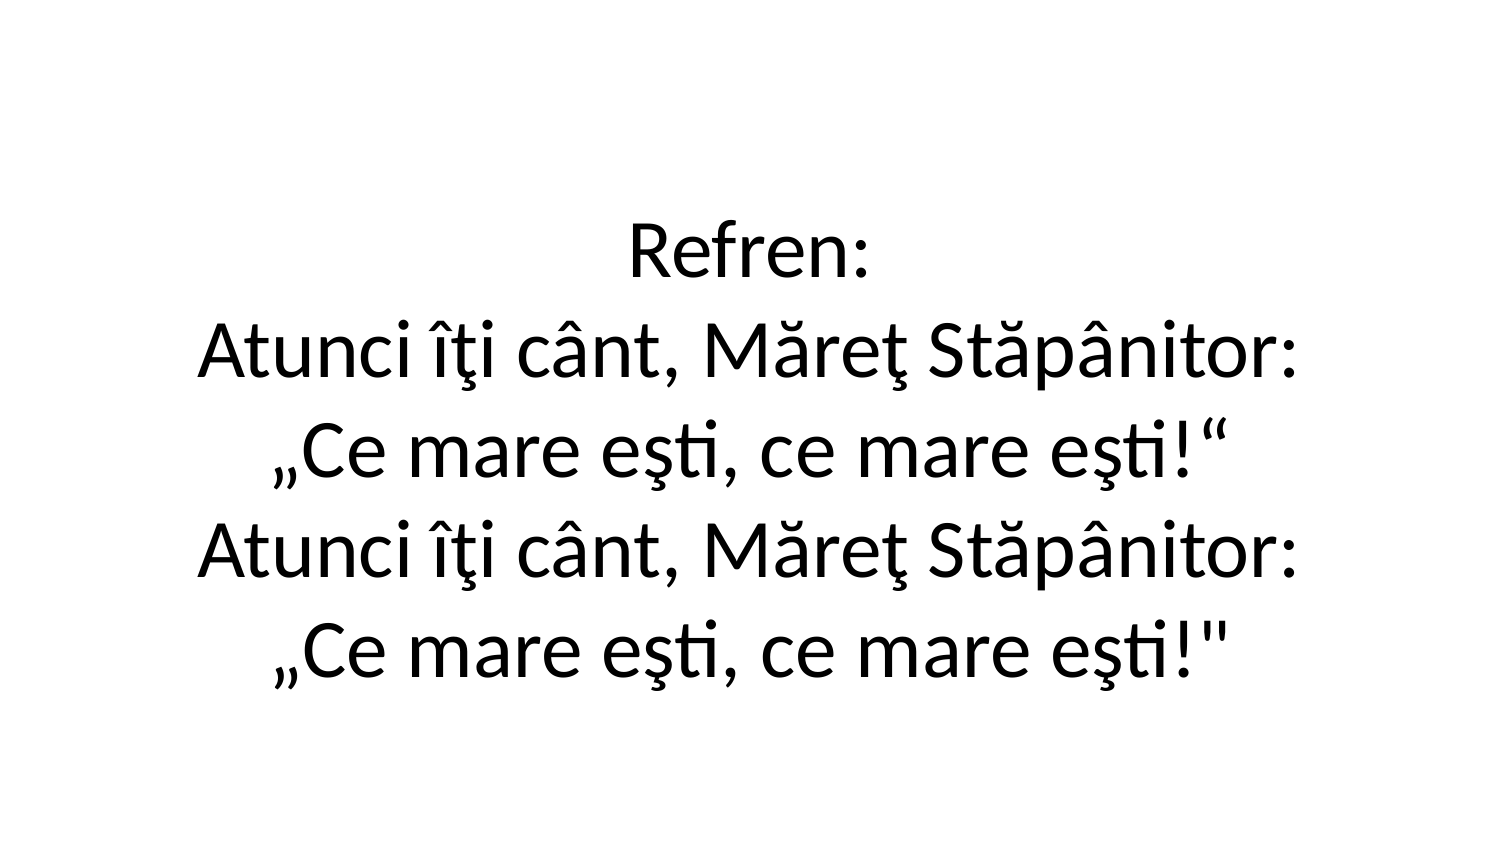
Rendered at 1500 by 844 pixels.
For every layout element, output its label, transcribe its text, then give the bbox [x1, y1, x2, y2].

text_box Refren: Atunci îţi cânt, Măreţ Stăpânitor: „Ce mare eşti, ce mare eşti!“ Atunci îţi cânt, Măreţ Stăpânitor: „Ce mare eşti, ce mare eşti!" [182, 142, 1318, 702]
